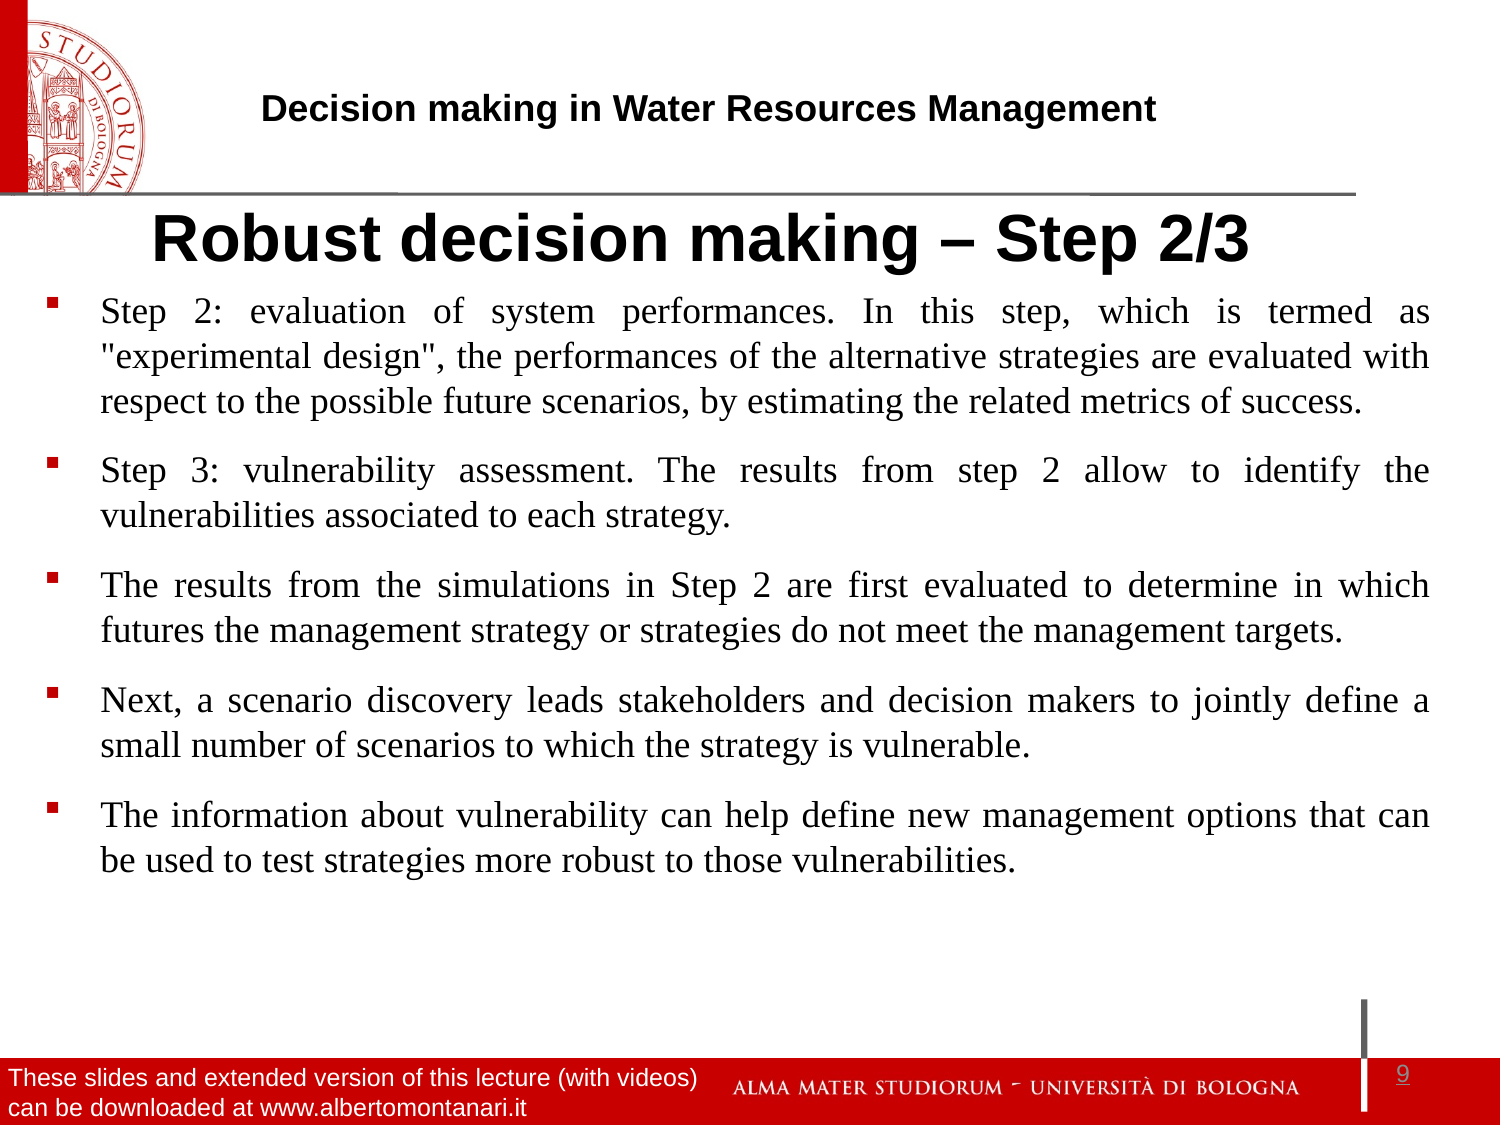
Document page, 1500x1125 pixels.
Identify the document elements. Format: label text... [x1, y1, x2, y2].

slide_number 9 [1074, 1042, 1425, 1103]
picture [0, 1058, 1500, 1125]
list Step 2: evaluation of system performances. In this step, which is termed as "experimental design", the performances of the alternative strategies are evaluated with respect to the possible future scenarios, by estimating the related metrics of success. Step 3: vulnerability assessment. The results from step 2 allow to identify the vulnerabilities associated to each strategy. The results from the simulations in Step 2 are first evaluated to determine in which futures the management strategy or strategies do not meet the management targets. Next, a scenario discovery leads stakeholders and decision makers to jointly define a small number of scenarios to which the strategy is vulnerable. The information about vulnerability can help define new management options that can be used to test strategies more robust to those vulnerabilities. [29, 278, 1447, 931]
picture [28, 16, 151, 192]
text_box Robust decision making – Step 2/3 [105, 187, 1298, 283]
